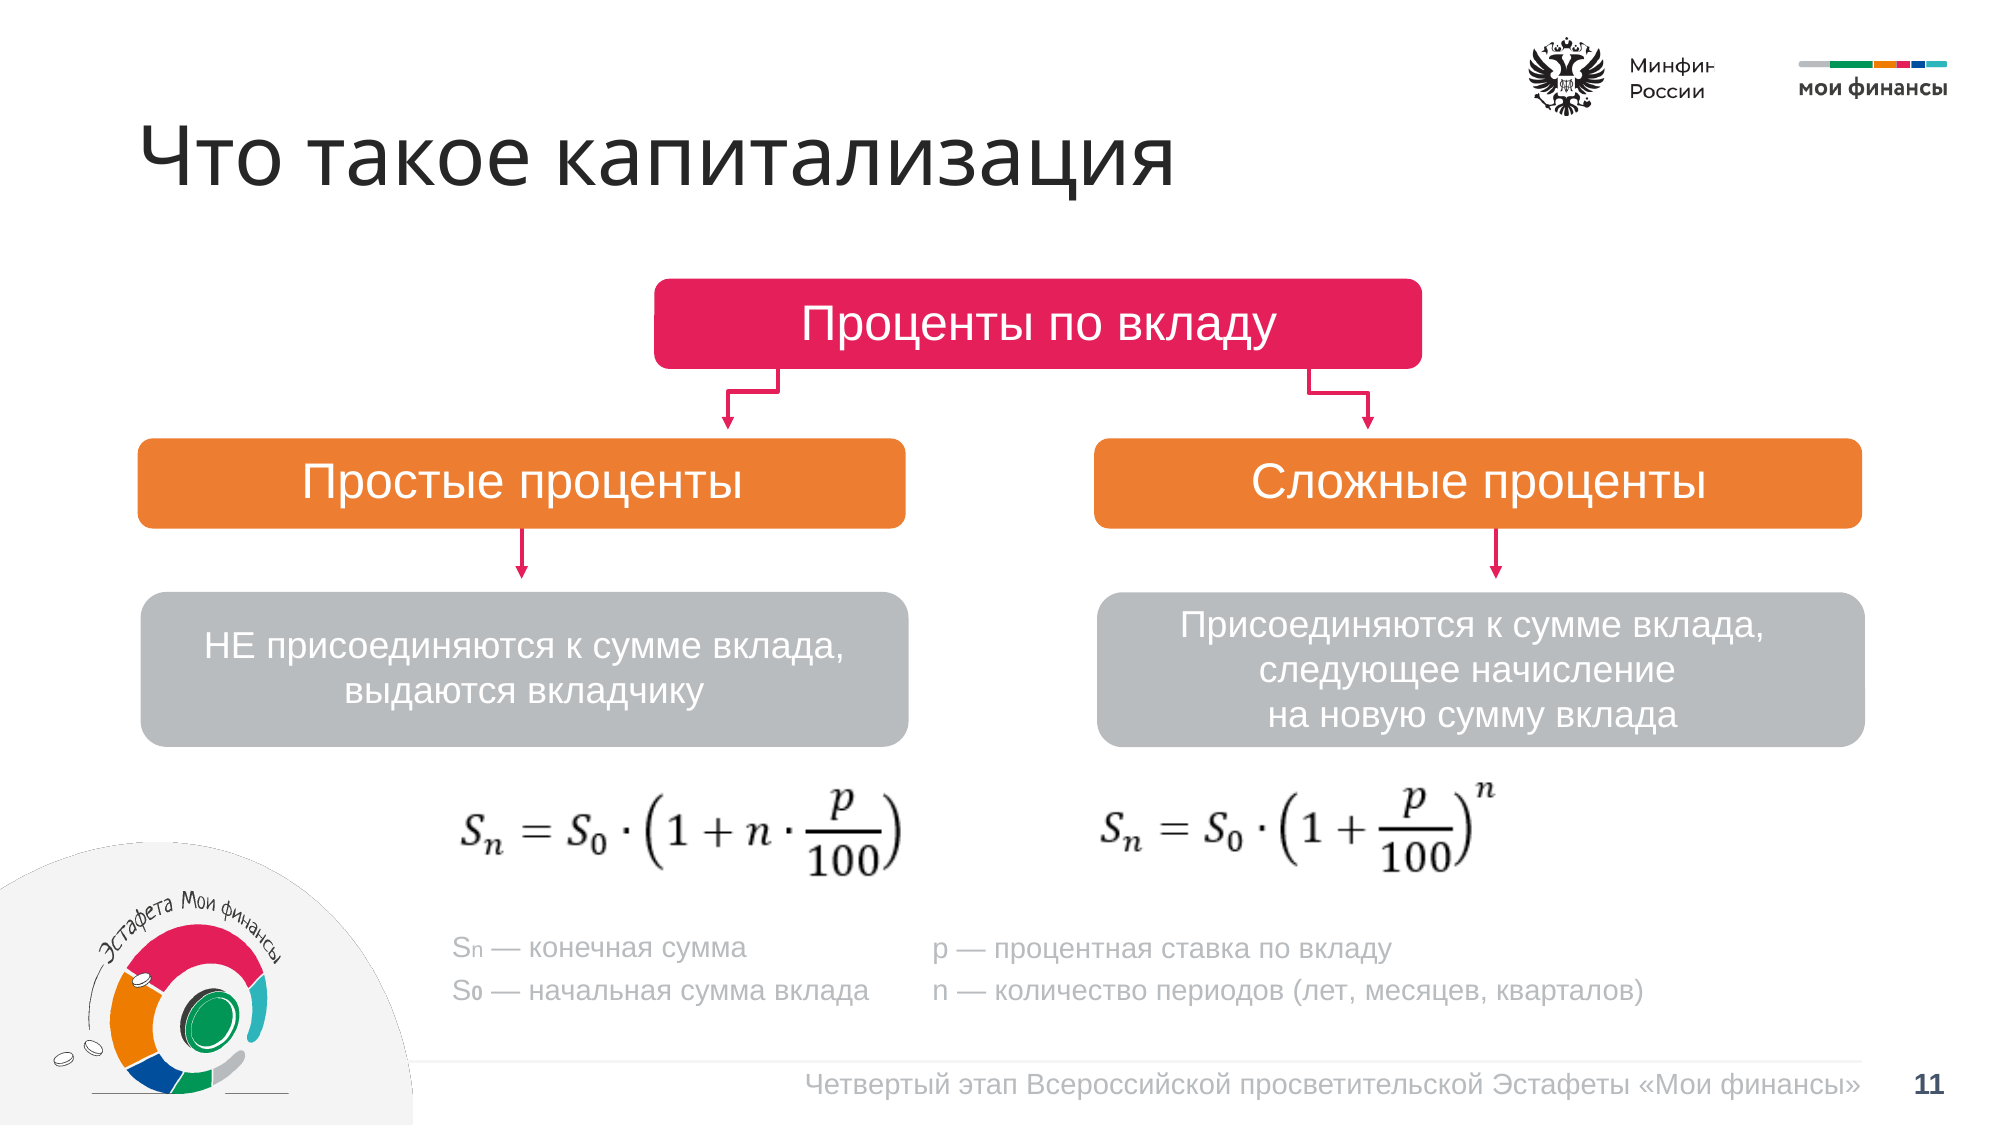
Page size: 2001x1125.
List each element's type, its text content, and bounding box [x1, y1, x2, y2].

picture [0, 842, 413, 1125]
text_box Присоединяются к сумме вклада, следующее начисление на новую сумму вклада [1097, 592, 1849, 743]
text_box [1092, 436, 1865, 531]
text_box Простые проценты [227, 441, 818, 517]
picture [425, 759, 940, 907]
text_box [1105, 590, 1868, 750]
text_box [135, 436, 908, 531]
text_box [138, 589, 911, 749]
text_box p — процентная ставка по вкладу [932, 929, 1405, 965]
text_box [714, 366, 792, 417]
text_box Sn — конечная сумма [451, 928, 858, 964]
picture [1055, 754, 1534, 902]
title Что такое капитализация [137, 113, 1368, 204]
text_box n — количество периодов (лет, месяцев, кварталов) [932, 971, 1660, 1007]
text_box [1301, 363, 1376, 423]
text_box Проценты по вкладу [744, 282, 1334, 358]
text_box [652, 276, 1425, 372]
text_box S0 — начальная сумма вклада [451, 971, 894, 1007]
text_box 11 [1862, 1064, 1945, 1125]
text_box НЕ присоединяются к сумме вклада, выдаются вкладчику [171, 613, 878, 719]
text_box Сложные проценты [1184, 441, 1774, 517]
